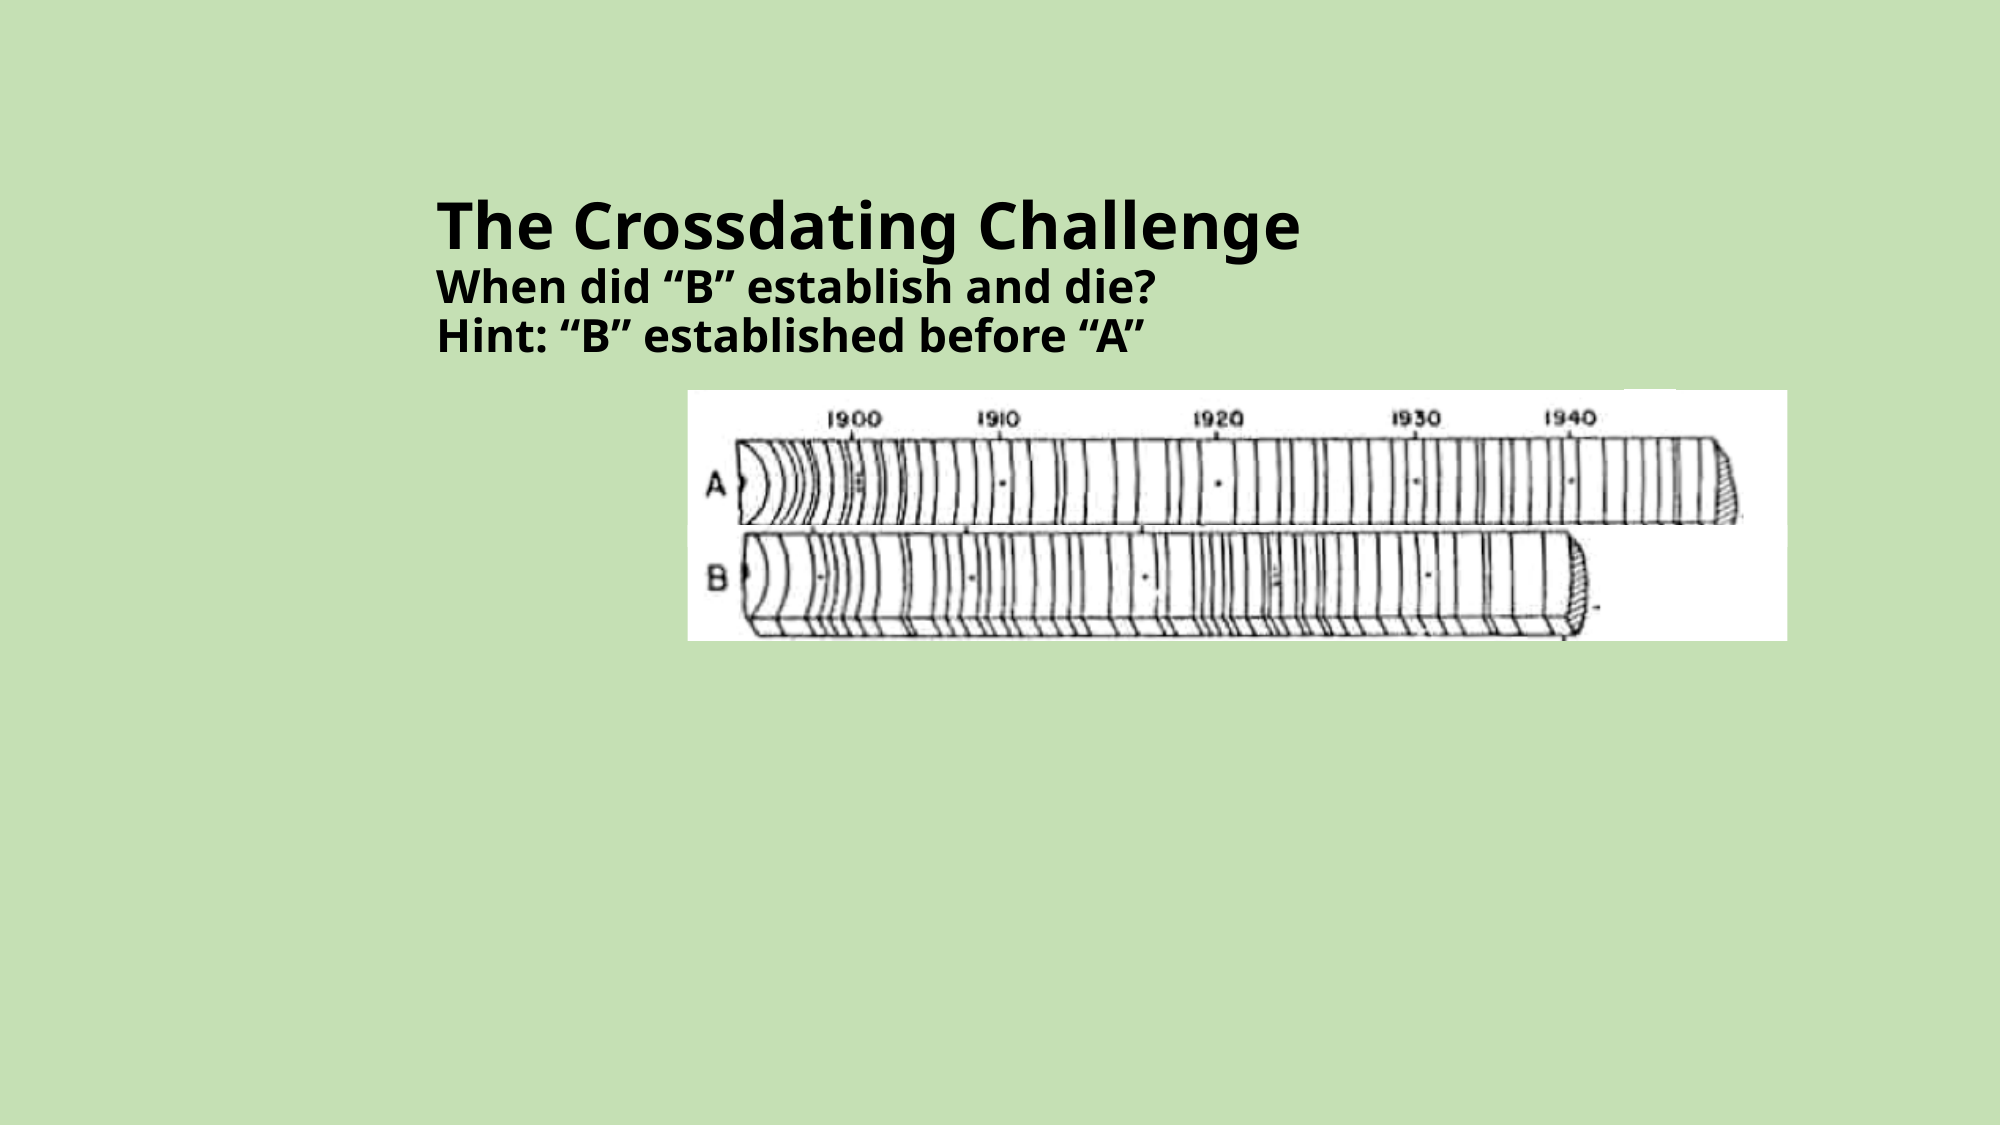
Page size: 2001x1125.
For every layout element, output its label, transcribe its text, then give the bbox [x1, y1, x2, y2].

title The Crossdating Challenge When did “B” establish and die? Hint: “B” established before “A” [421, 184, 1625, 372]
picture [687, 390, 1788, 641]
